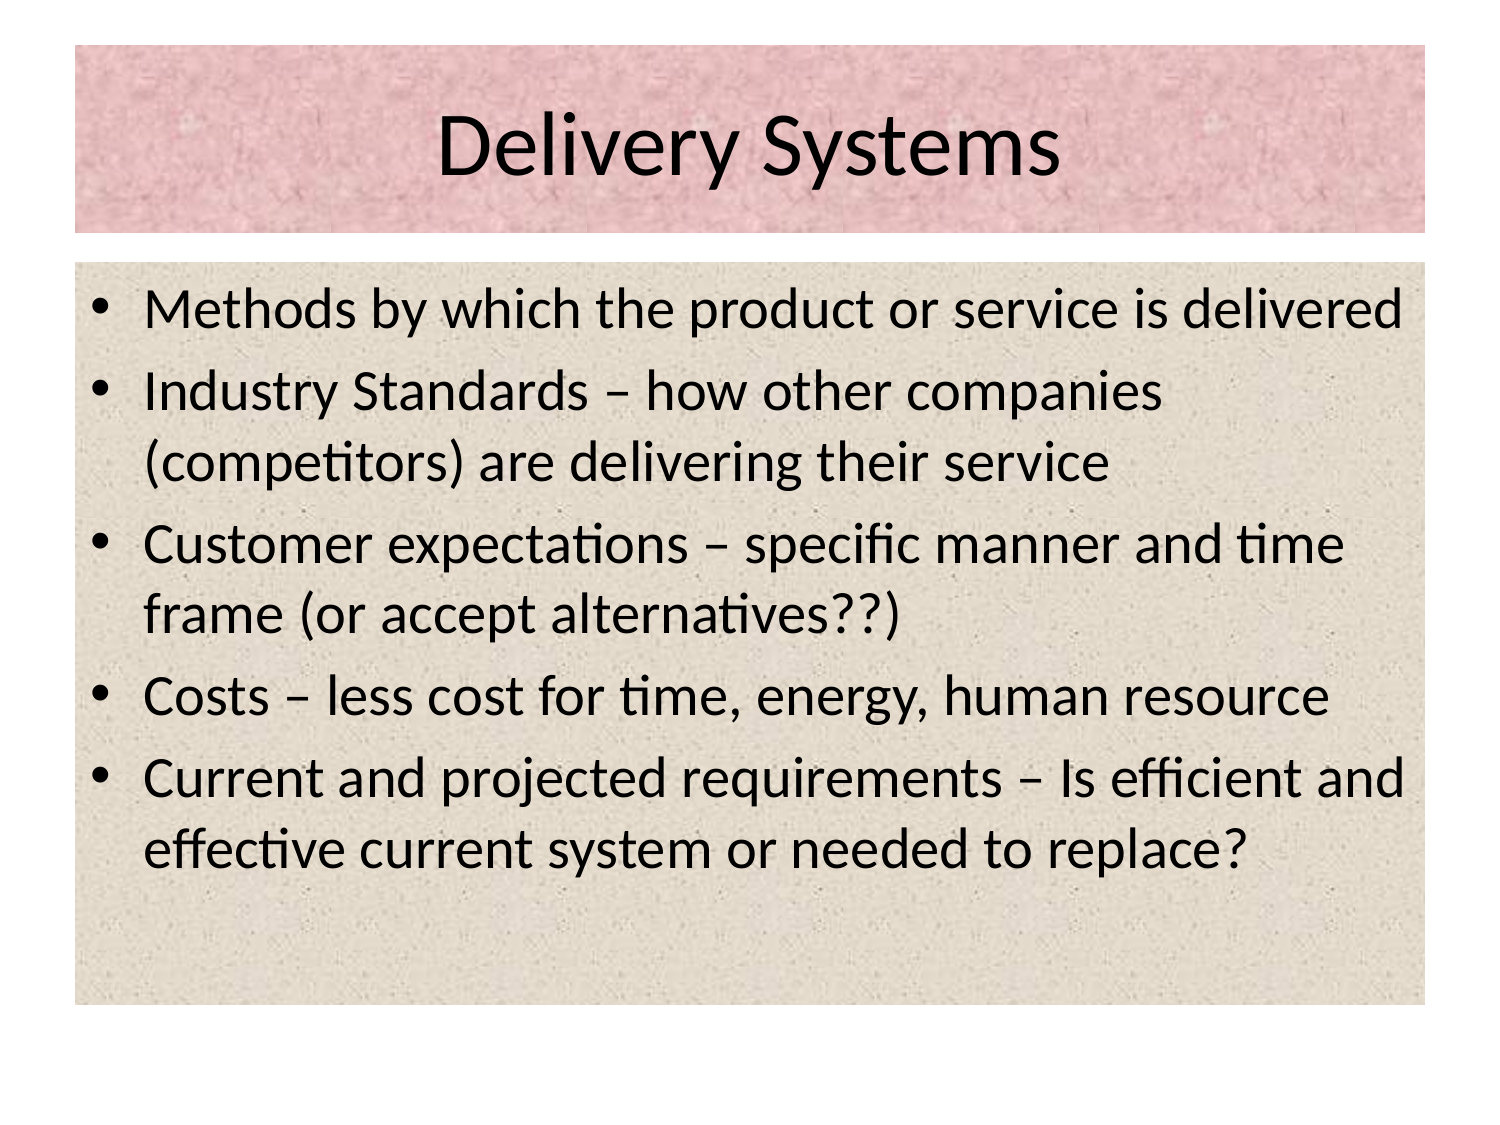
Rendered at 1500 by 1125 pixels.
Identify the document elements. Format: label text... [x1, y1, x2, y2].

list Methods by which the product or service is delivered Industry Standards – how other companies (competitors) are delivering their service Customer expectations – specific manner and time frame (or accept alternatives??) Costs – less cost for time, energy, human resource Current and projected requirements – Is efficient and effective current system or needed to replace? [75, 262, 1425, 1005]
title Delivery Systems [75, 45, 1425, 233]
